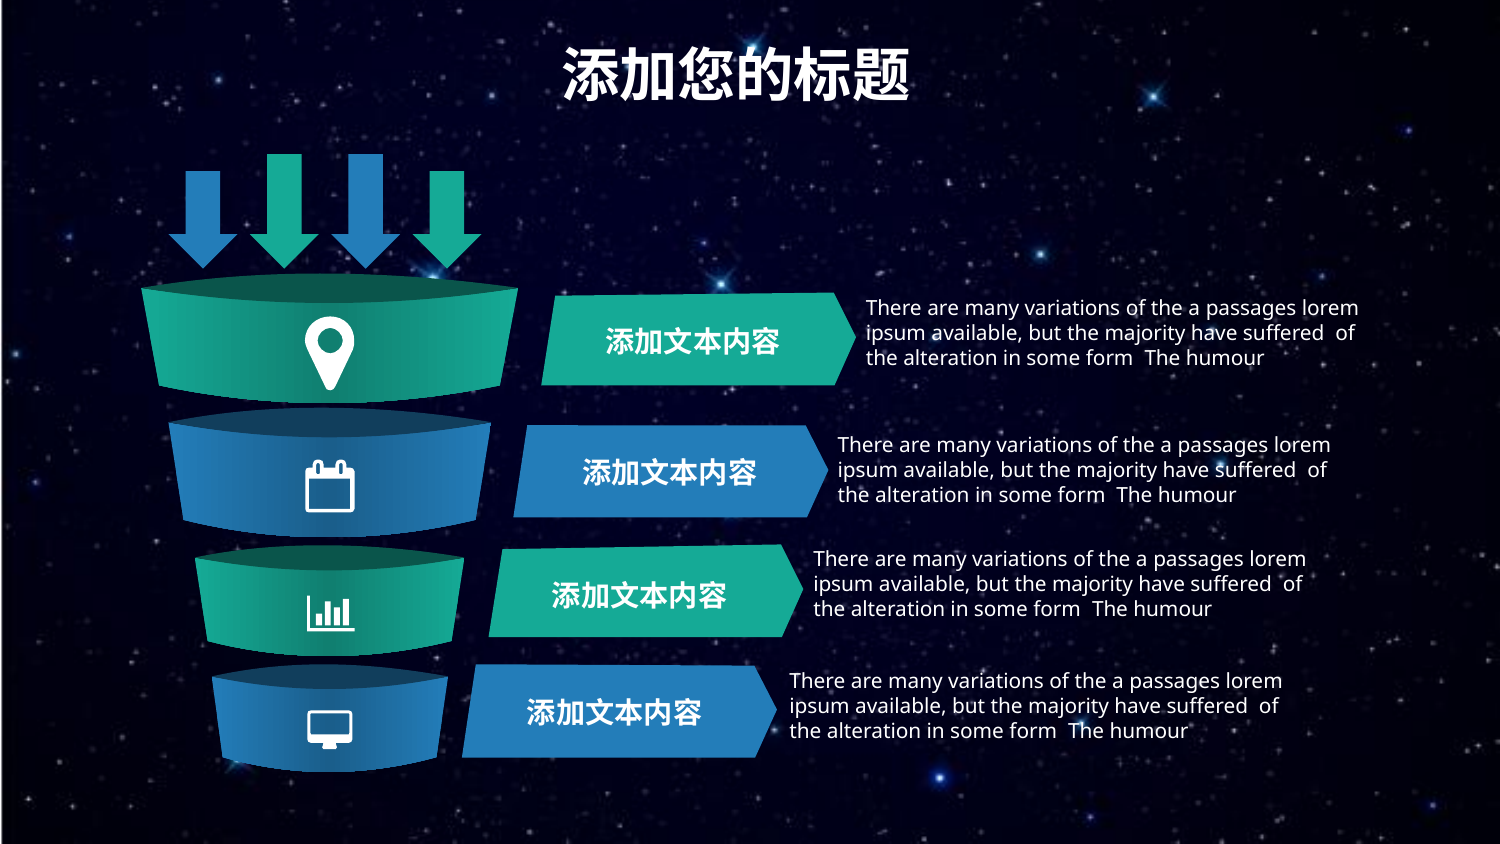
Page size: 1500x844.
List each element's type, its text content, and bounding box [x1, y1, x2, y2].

text_box [331, 154, 401, 267]
text_box There are many variations of the a passages lorem ipsum available, but the majority have suffered of the alteration in some form The humour [865, 294, 1369, 370]
text_box There are many variations of the a passages lorem ipsum available, but the majority have suffered of the alteration in some form The humour [813, 545, 1317, 621]
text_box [461, 664, 778, 758]
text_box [168, 407, 492, 538]
text_box 添加您的标题 [301, 31, 1170, 116]
text_box There are many variations of the a passages lorem ipsum available, but the majority have suffered of the alteration in some form The humour [837, 431, 1341, 507]
text_box [412, 171, 482, 267]
picture [0, 0, 1500, 844]
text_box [540, 292, 857, 386]
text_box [513, 424, 829, 518]
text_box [140, 268, 519, 409]
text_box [488, 544, 804, 638]
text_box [194, 544, 465, 657]
text_box [249, 154, 319, 267]
text_box There are many variations of the a passages lorem ipsum available, but the majority have suffered of the alteration in some form The humour [789, 667, 1293, 743]
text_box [211, 664, 449, 773]
text_box [168, 171, 238, 267]
